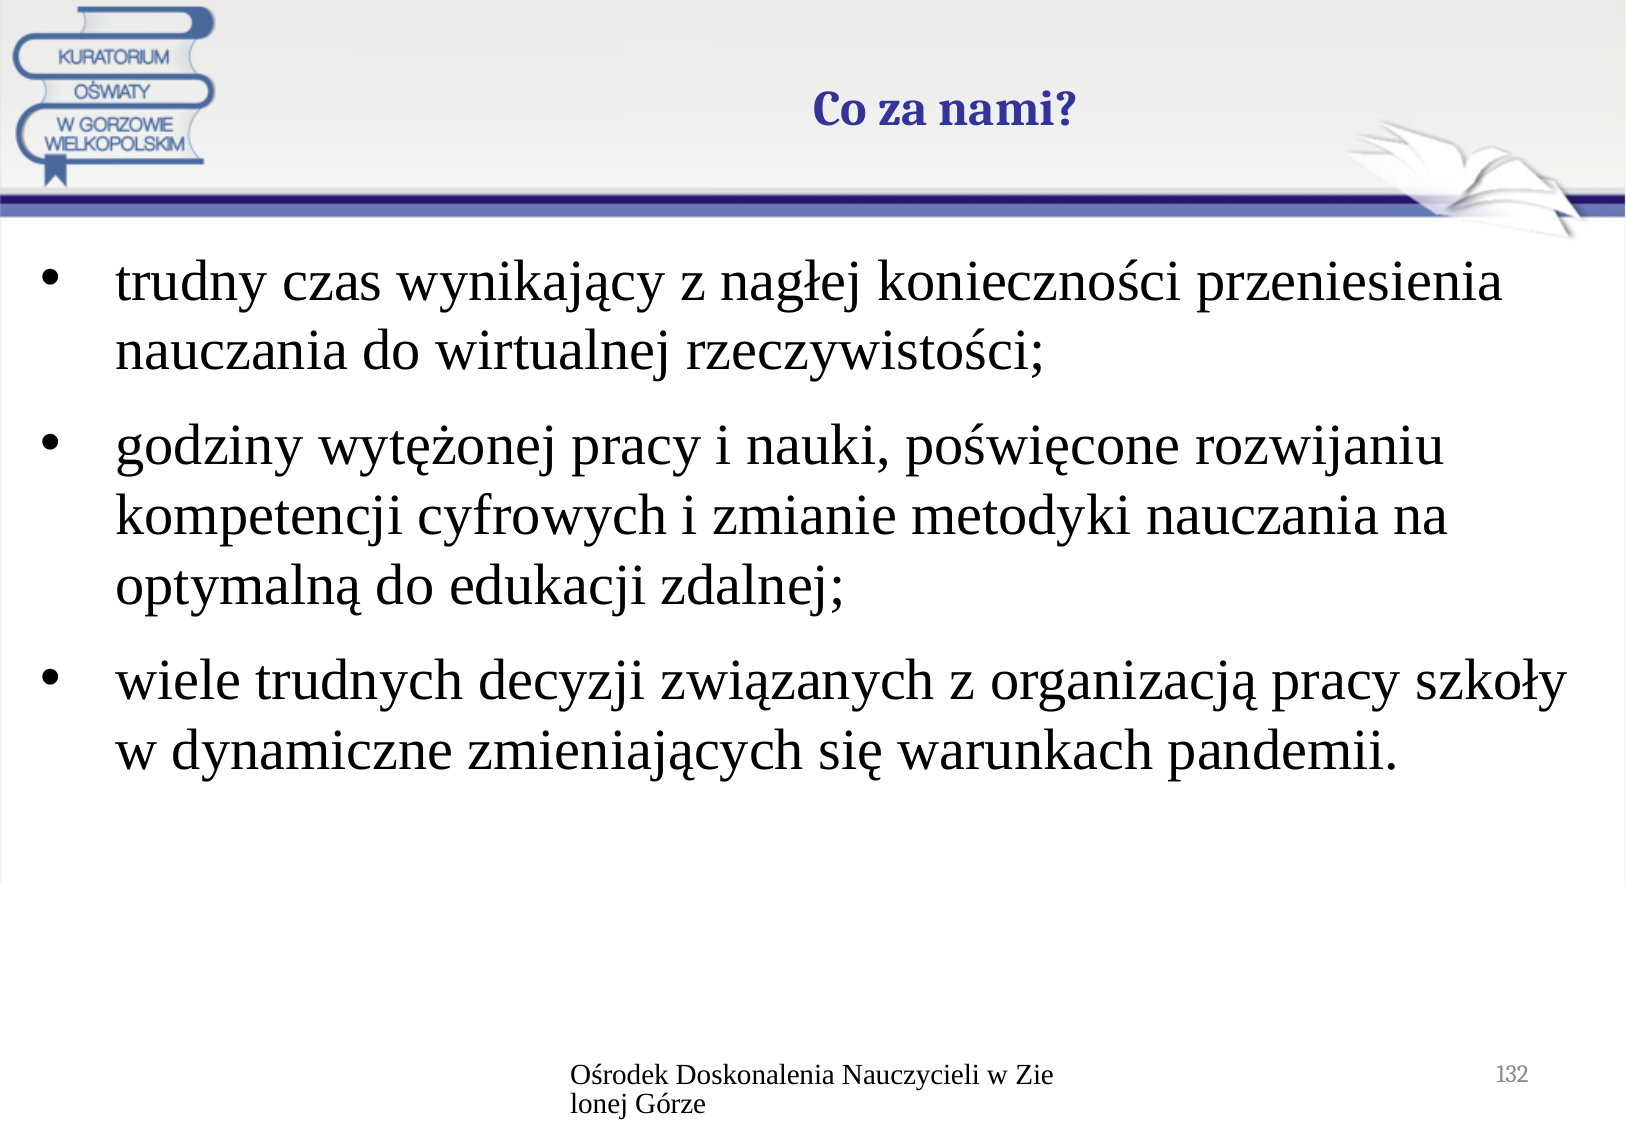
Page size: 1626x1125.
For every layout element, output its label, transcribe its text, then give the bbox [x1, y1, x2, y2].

footer Ośrodek Doskonalenia Nauczycieli w Zielonej Górze [555, 1042, 1070, 1103]
slide_number 132 [1164, 1042, 1544, 1103]
list trudny czas wynikający z nagłej konieczności przeniesienia nauczania do wirtualnej rzeczywistości; godziny wytężonej pracy i nauki, poświęcone rozwijaniu kompetencji cyfrowych i zmianie metodyki nauczania na optymalną do edukacji zdalnej; wiele trudnych decyzji związanych z organizacją pracy szkoły w dynamiczne zmieniających się warunkach pandemii. [25, 234, 1600, 938]
title Co za nami? [304, 29, 1587, 182]
picture [0, 0, 1626, 1125]
